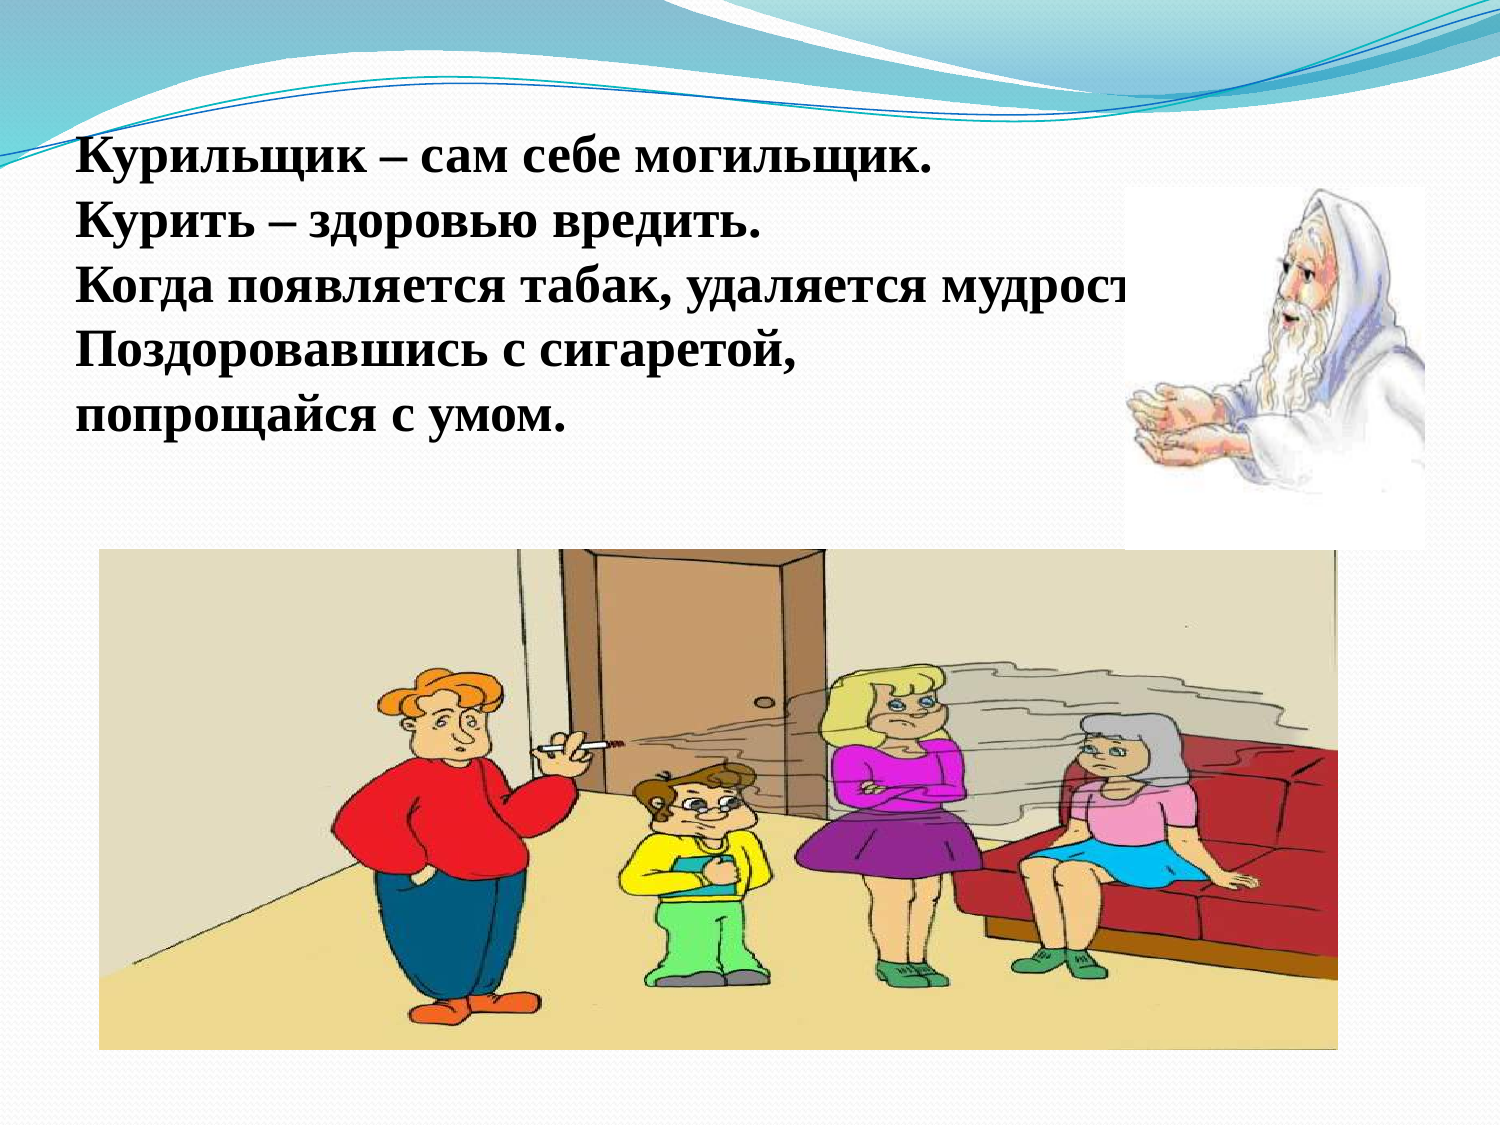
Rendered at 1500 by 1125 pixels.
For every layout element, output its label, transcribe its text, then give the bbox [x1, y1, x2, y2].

title Курильщик – сам себе могильщик. Курить – здоровью вредить. Когда появляется табак, удаляется мудрость. Поздоровавшись с сигаретой, попрощайся с умом. [75, 45, 1425, 563]
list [99, 549, 1338, 1051]
picture [1124, 187, 1426, 551]
